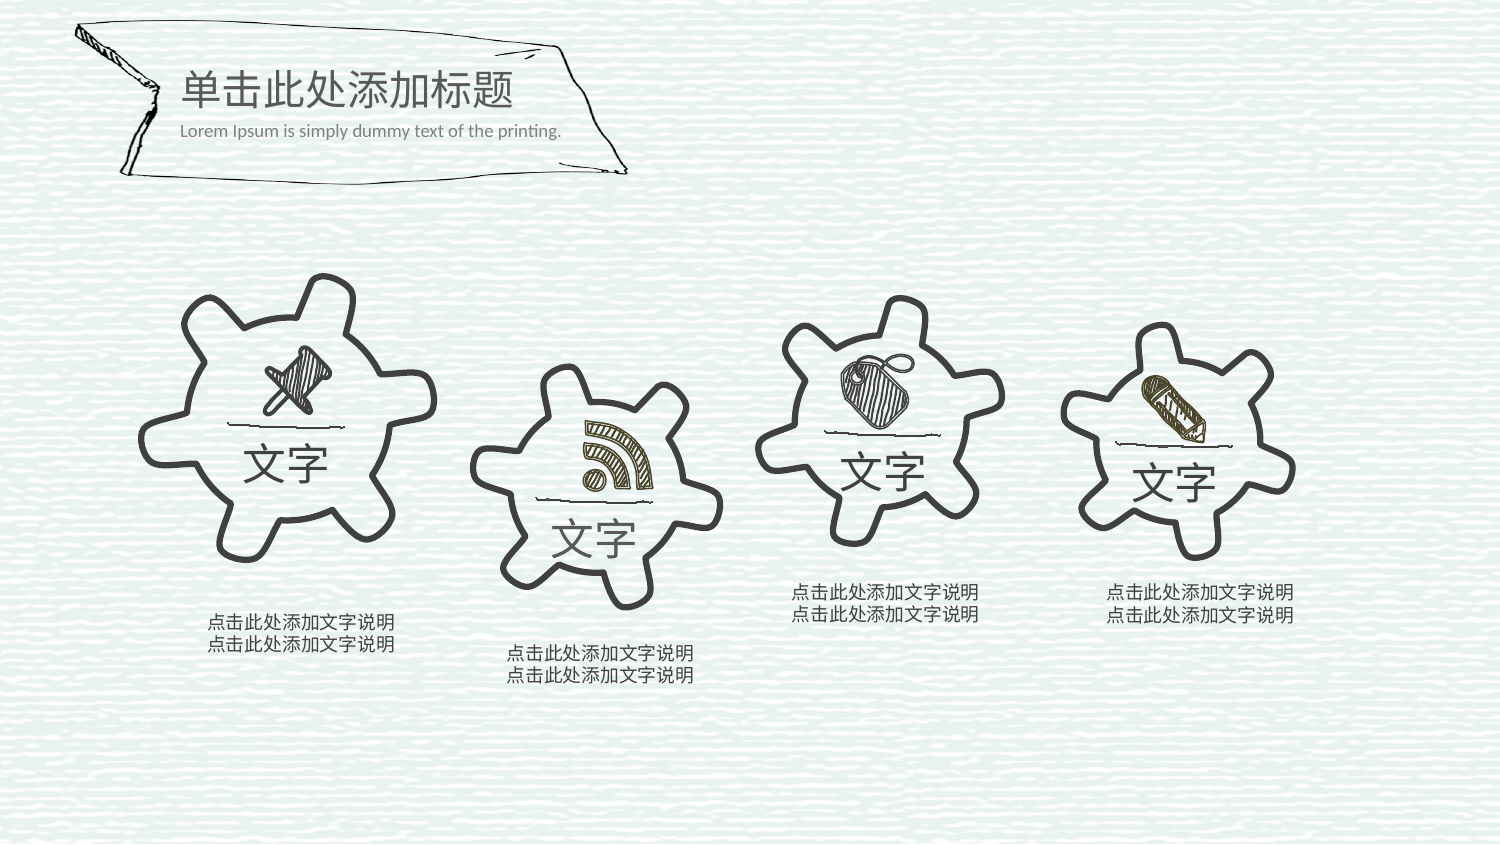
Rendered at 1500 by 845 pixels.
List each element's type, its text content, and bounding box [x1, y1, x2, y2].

text_box 点击此处添加文字说明 点击此处添加文字说明 [1094, 575, 1338, 632]
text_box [583, 420, 654, 492]
text_box [1061, 322, 1295, 531]
picture [49, 0, 651, 254]
text_box [831, 503, 913, 546]
text_box 点击此处添加文字说明 点击此处添加文字说明 [495, 635, 763, 692]
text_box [263, 345, 332, 416]
text_box 点击此处添加文字说明 点击此处添加文字说明 [780, 574, 1023, 631]
text_box [756, 296, 1005, 519]
text_box 文字 [231, 431, 345, 495]
text_box 点击此处添加文字说明 点击此处添加文字说明 [195, 605, 441, 662]
text_box 文字 [828, 439, 942, 503]
text_box [535, 497, 653, 504]
text_box [1138, 515, 1221, 560]
text_box 文字 [539, 506, 653, 570]
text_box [1141, 375, 1206, 443]
text_box [139, 274, 437, 563]
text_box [841, 354, 915, 430]
text_box 文字 [1119, 450, 1233, 515]
text_box [567, 570, 653, 610]
text_box [824, 430, 838, 434]
text_box [470, 364, 723, 589]
